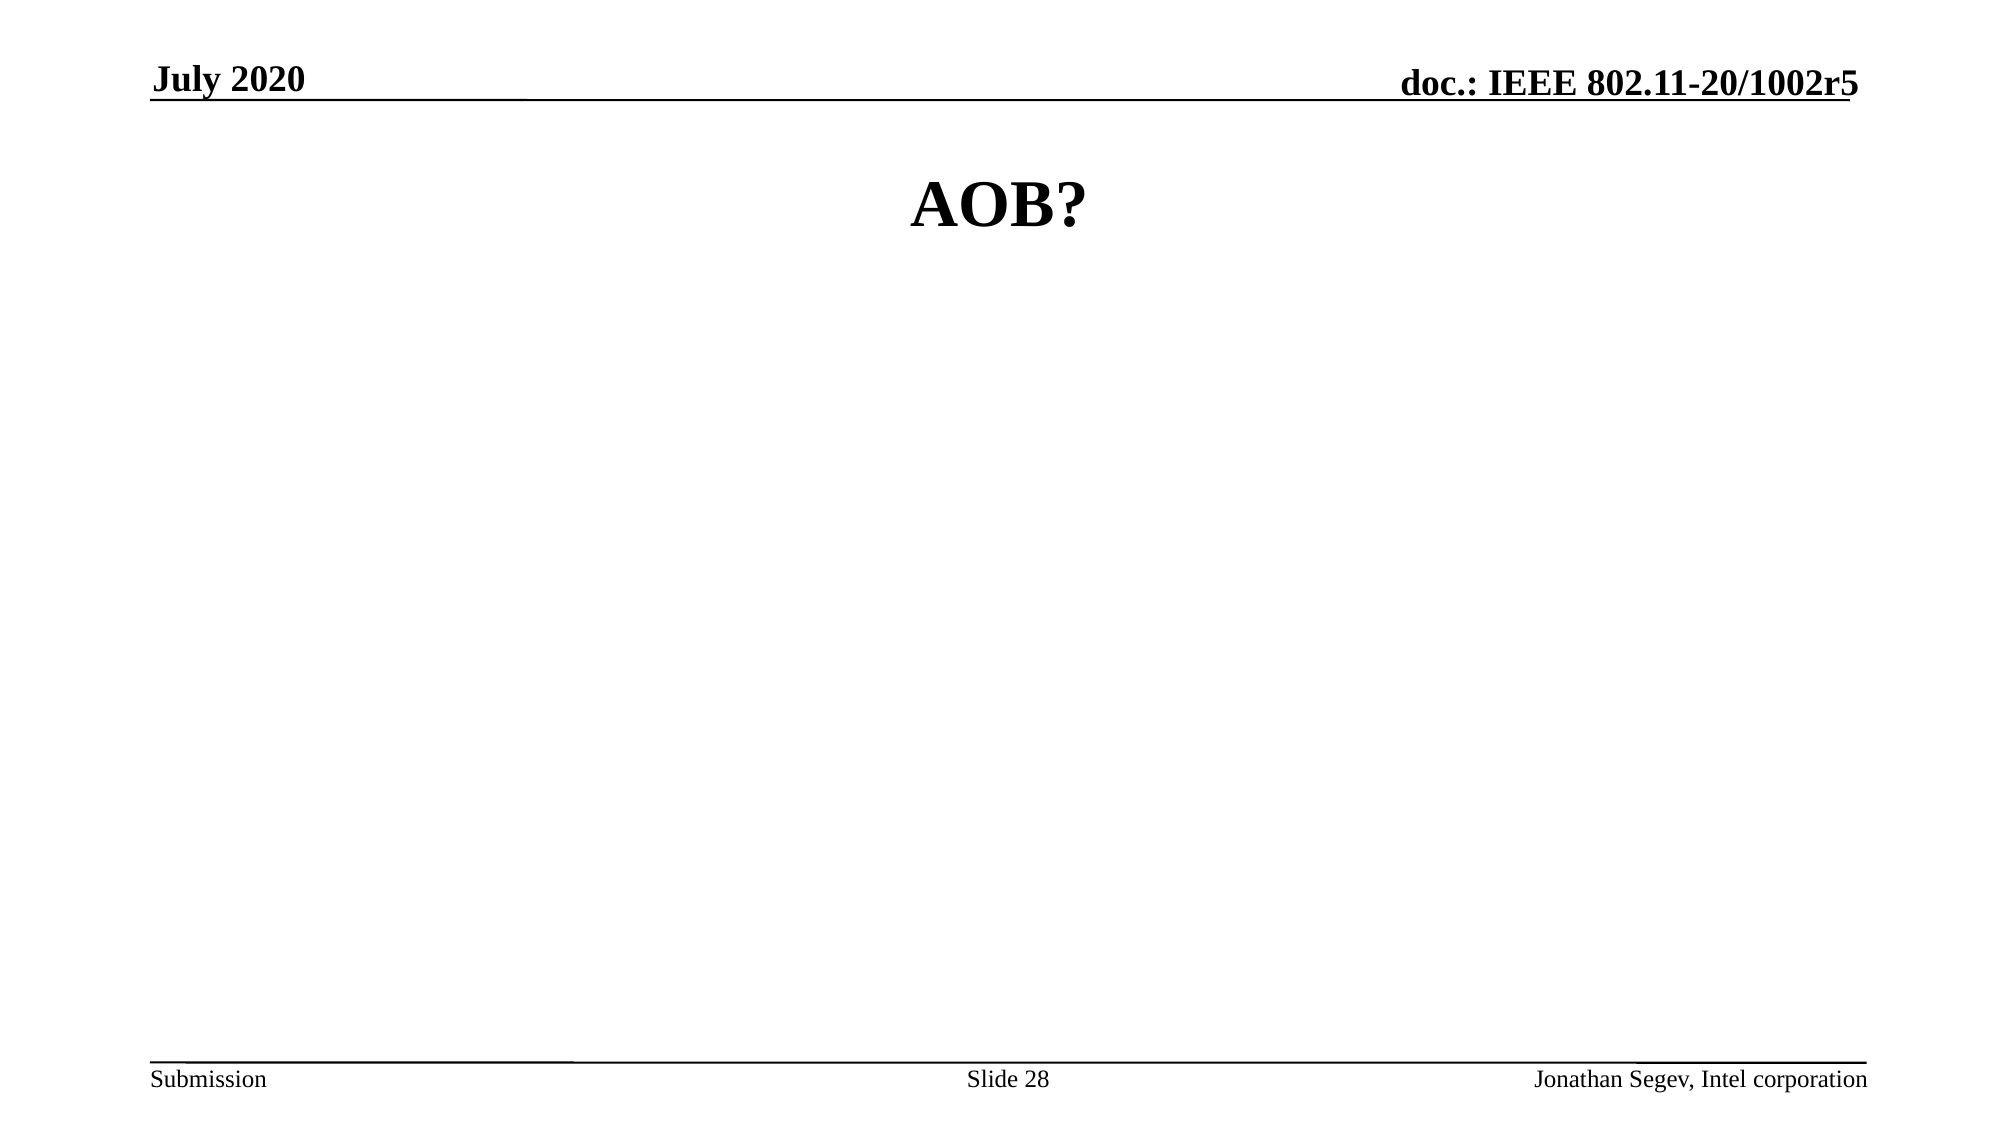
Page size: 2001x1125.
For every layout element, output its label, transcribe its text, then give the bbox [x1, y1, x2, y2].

footer Jonathan Segev, Intel corporation [1171, 1061, 1869, 1093]
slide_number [152, 54, 563, 100]
title AOB? [149, 112, 1850, 288]
slide_number Slide 28 [950, 1061, 1067, 1123]
